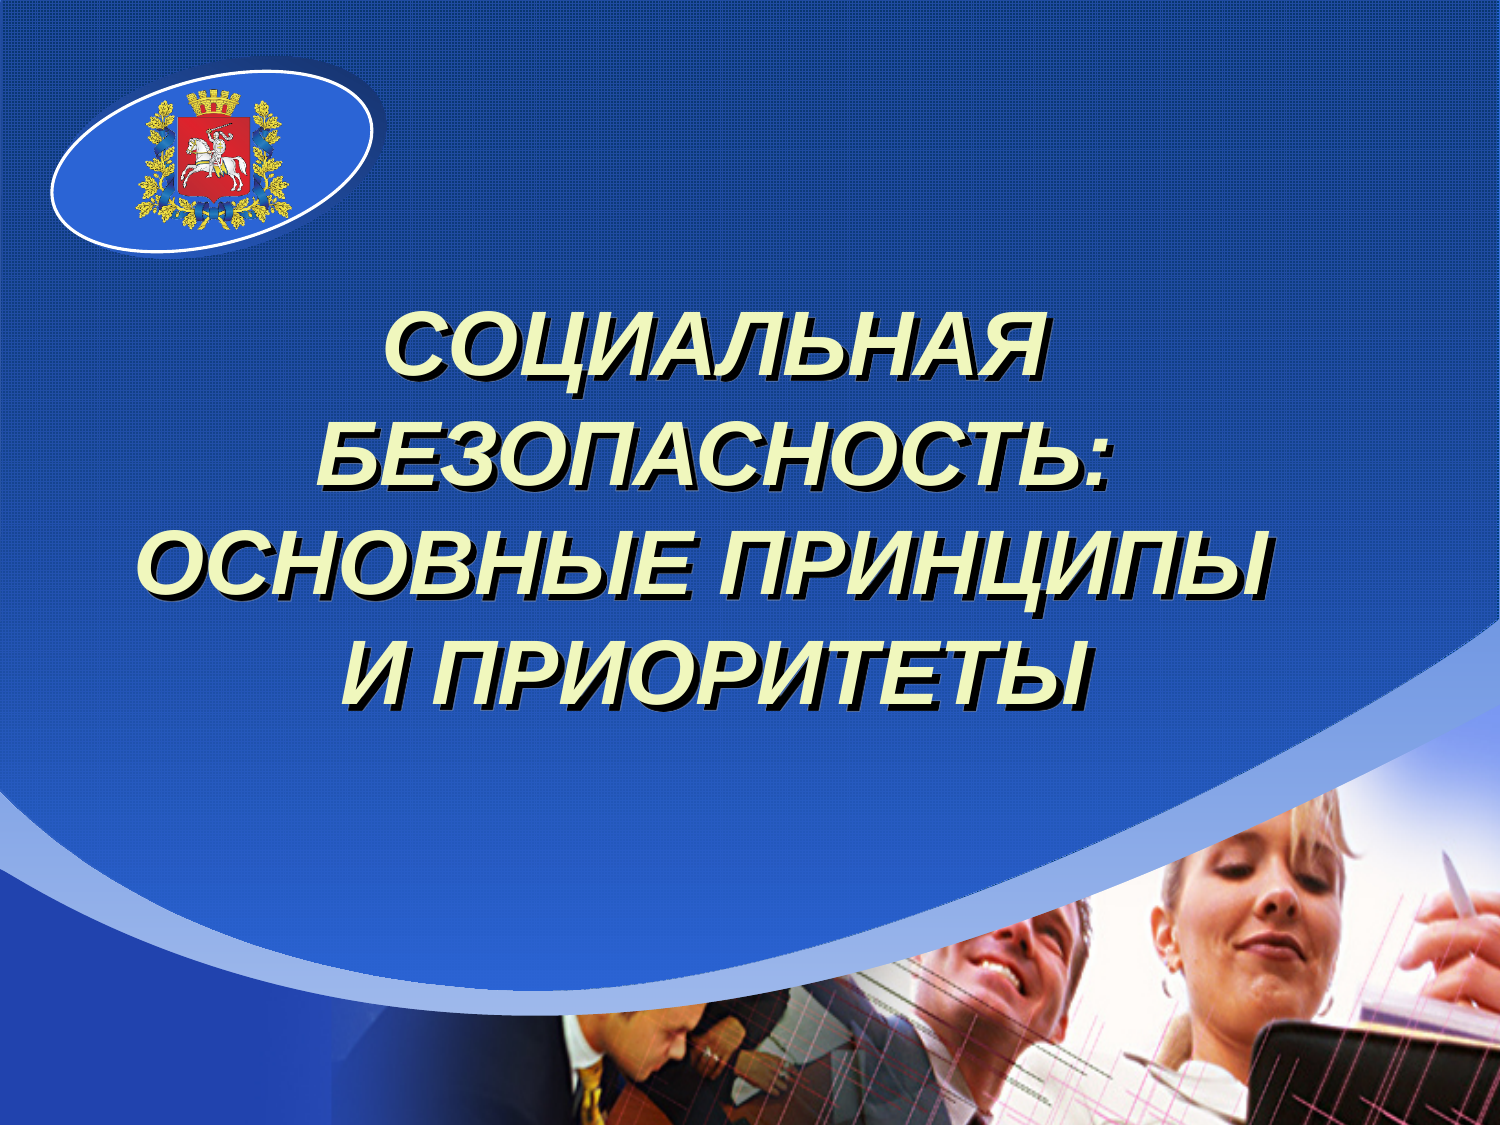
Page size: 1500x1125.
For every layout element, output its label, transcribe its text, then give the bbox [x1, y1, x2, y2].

picture [0, 704, 1500, 1125]
text_box [50, 100, 273, 254]
picture [135, 89, 292, 230]
text_box [161, 69, 374, 222]
title СОЦИАЛЬНАЯ БЕЗОПАСНОСТЬ: ОСНОВНЫЕ ПРИНЦИПЫ И ПРИОРИТЕТЫ [41, 349, 1388, 657]
